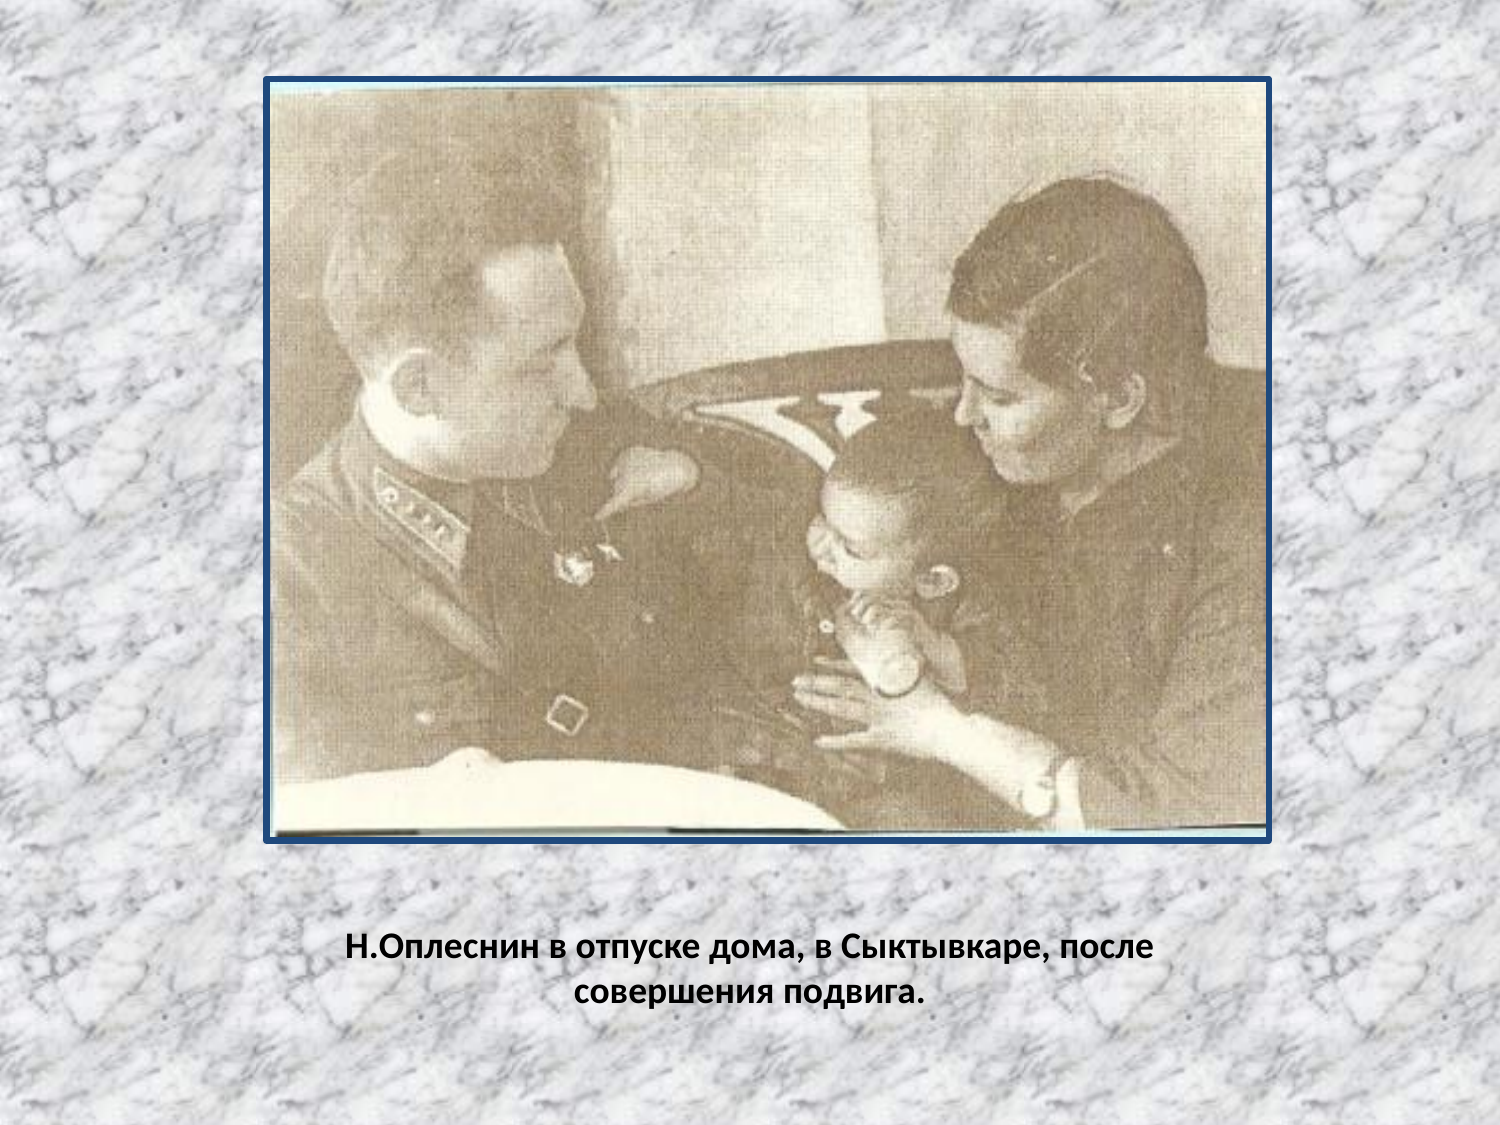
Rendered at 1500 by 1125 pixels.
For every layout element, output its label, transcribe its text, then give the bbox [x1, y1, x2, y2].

picture [0, 0, 1500, 1125]
text_box Н.Оплеснин в отпуске дома, в Сыктывкаре, после совершения подвига. [257, 913, 1243, 1019]
